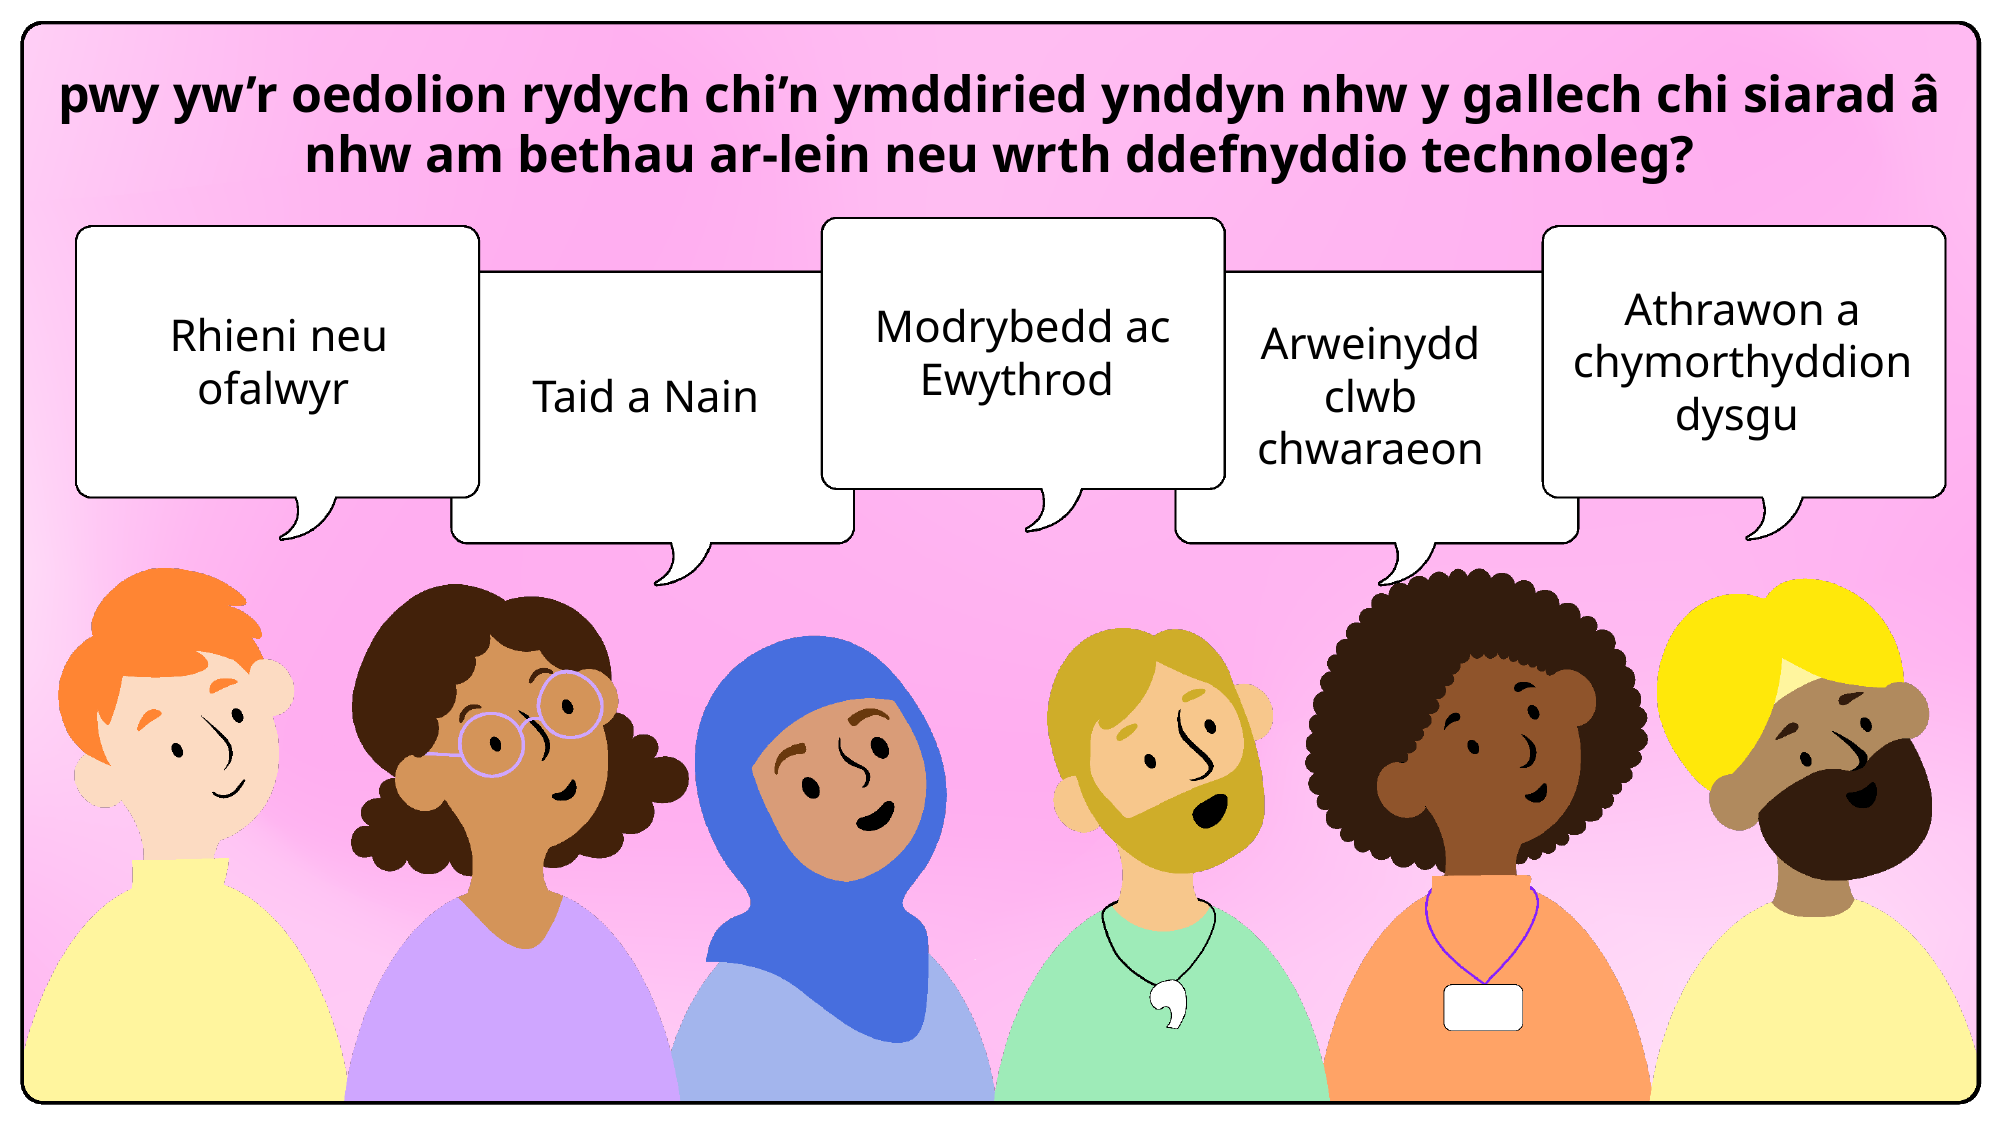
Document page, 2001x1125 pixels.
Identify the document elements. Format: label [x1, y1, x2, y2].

text_box [1152, 188, 1589, 637]
text_box [434, 188, 871, 638]
text_box [54, 118, 491, 583]
picture [0, 0, 2000, 1125]
text_box [809, 117, 1240, 583]
text_box [1520, 117, 1958, 583]
